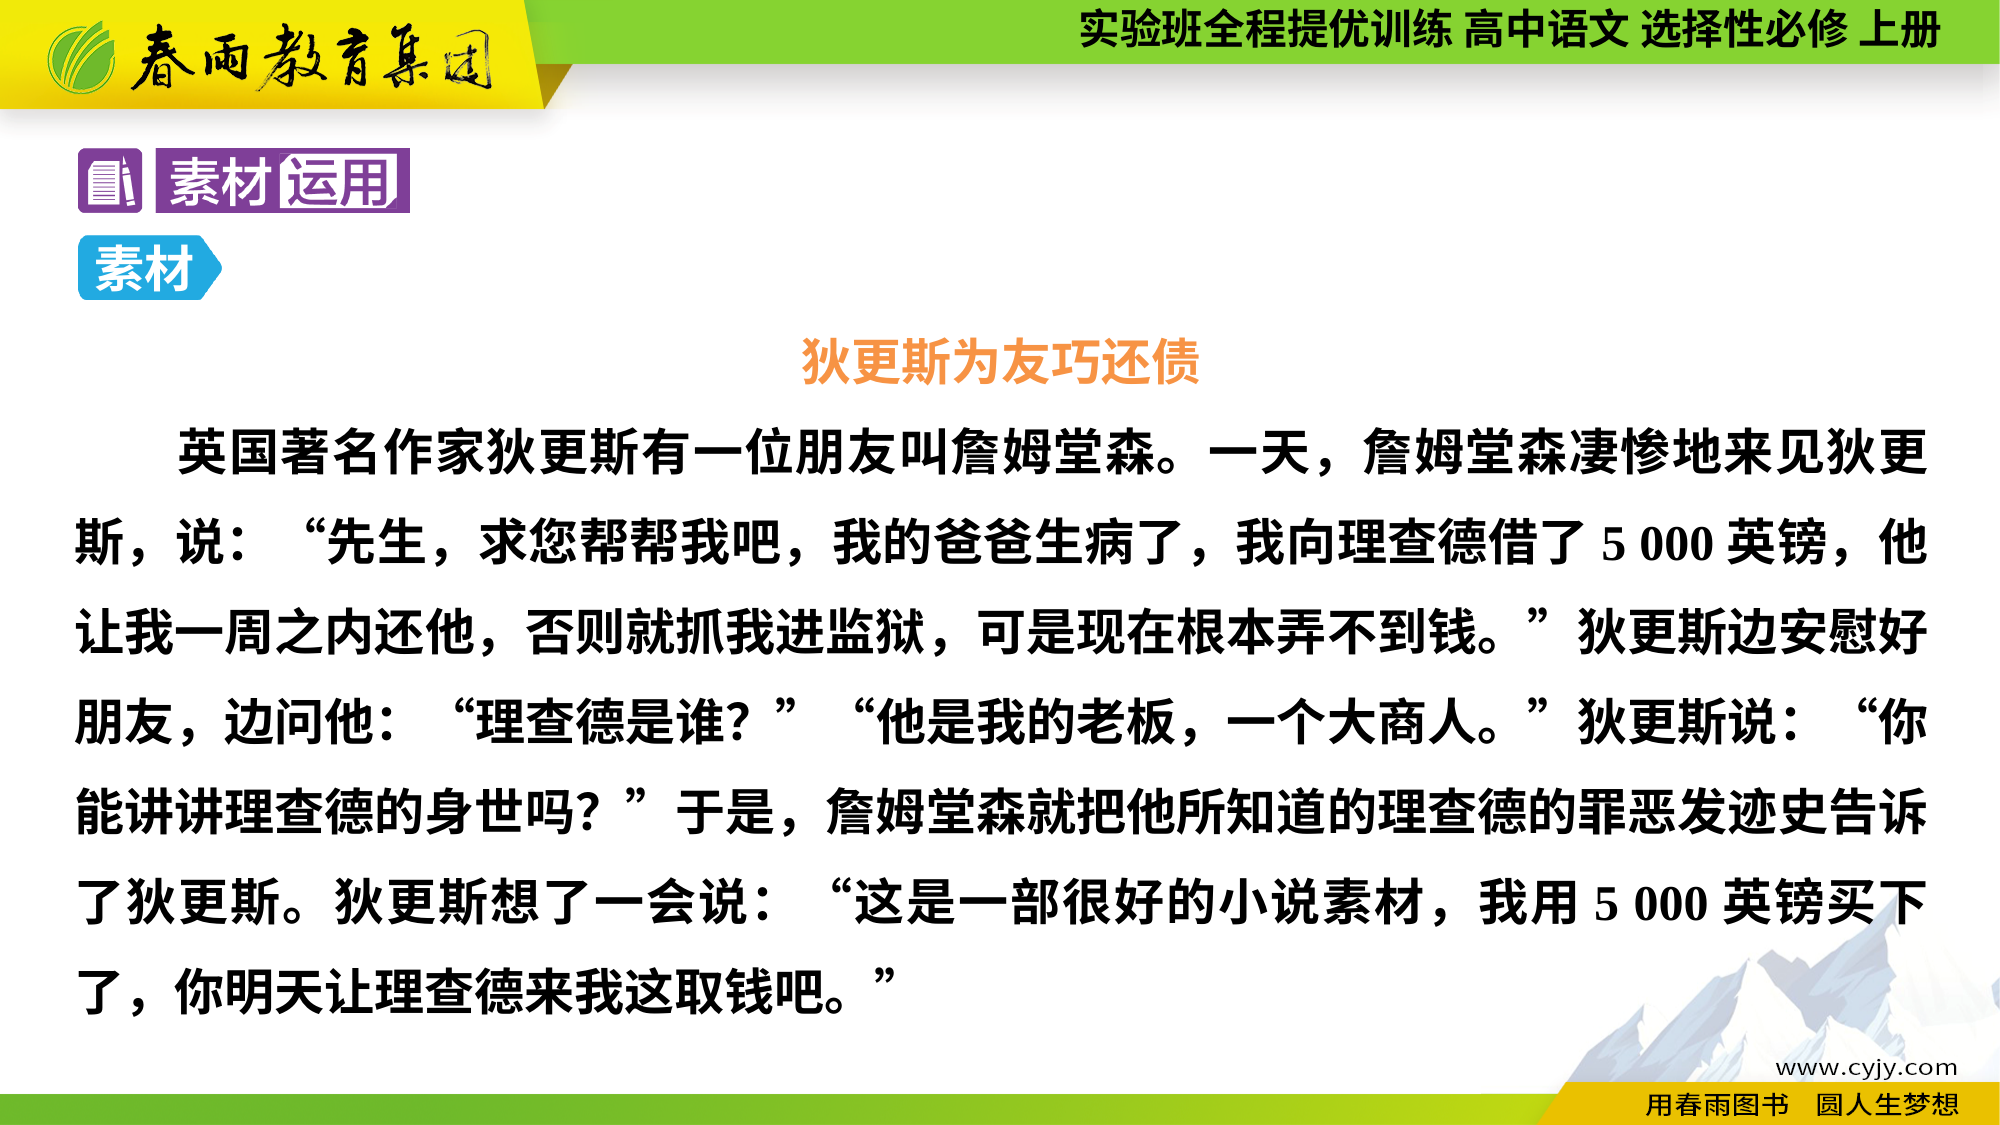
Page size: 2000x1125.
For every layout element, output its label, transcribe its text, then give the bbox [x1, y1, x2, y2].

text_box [78, 230, 222, 307]
picture [0, 0, 2000, 1125]
list 狄更斯为友巧还债 英国著名作家狄更斯有一位朋友叫詹姆堂森。一天，詹姆堂森凄惨地来见狄更斯，说：“先生，求您帮帮我吧，我的爸爸生病了，我向理查德借了5 000英镑，他让我一周之内还他，否则就抓我进监狱，可是现在根本弄不到钱。”狄更斯边安慰好朋友，边问他：“理查德是谁？”“他是我的老板，一个大商人。”狄更斯说：“你能讲讲理查德的身世吗？”于是，詹姆堂森就把他所知道的理查德的罪恶发迹史告诉了狄更斯。狄更斯想了一会说：“这是一部很好的小说素材，我用5 000英镑买下了，你明天让理查德来我这取钱吧。” [59, 292, 1944, 1035]
